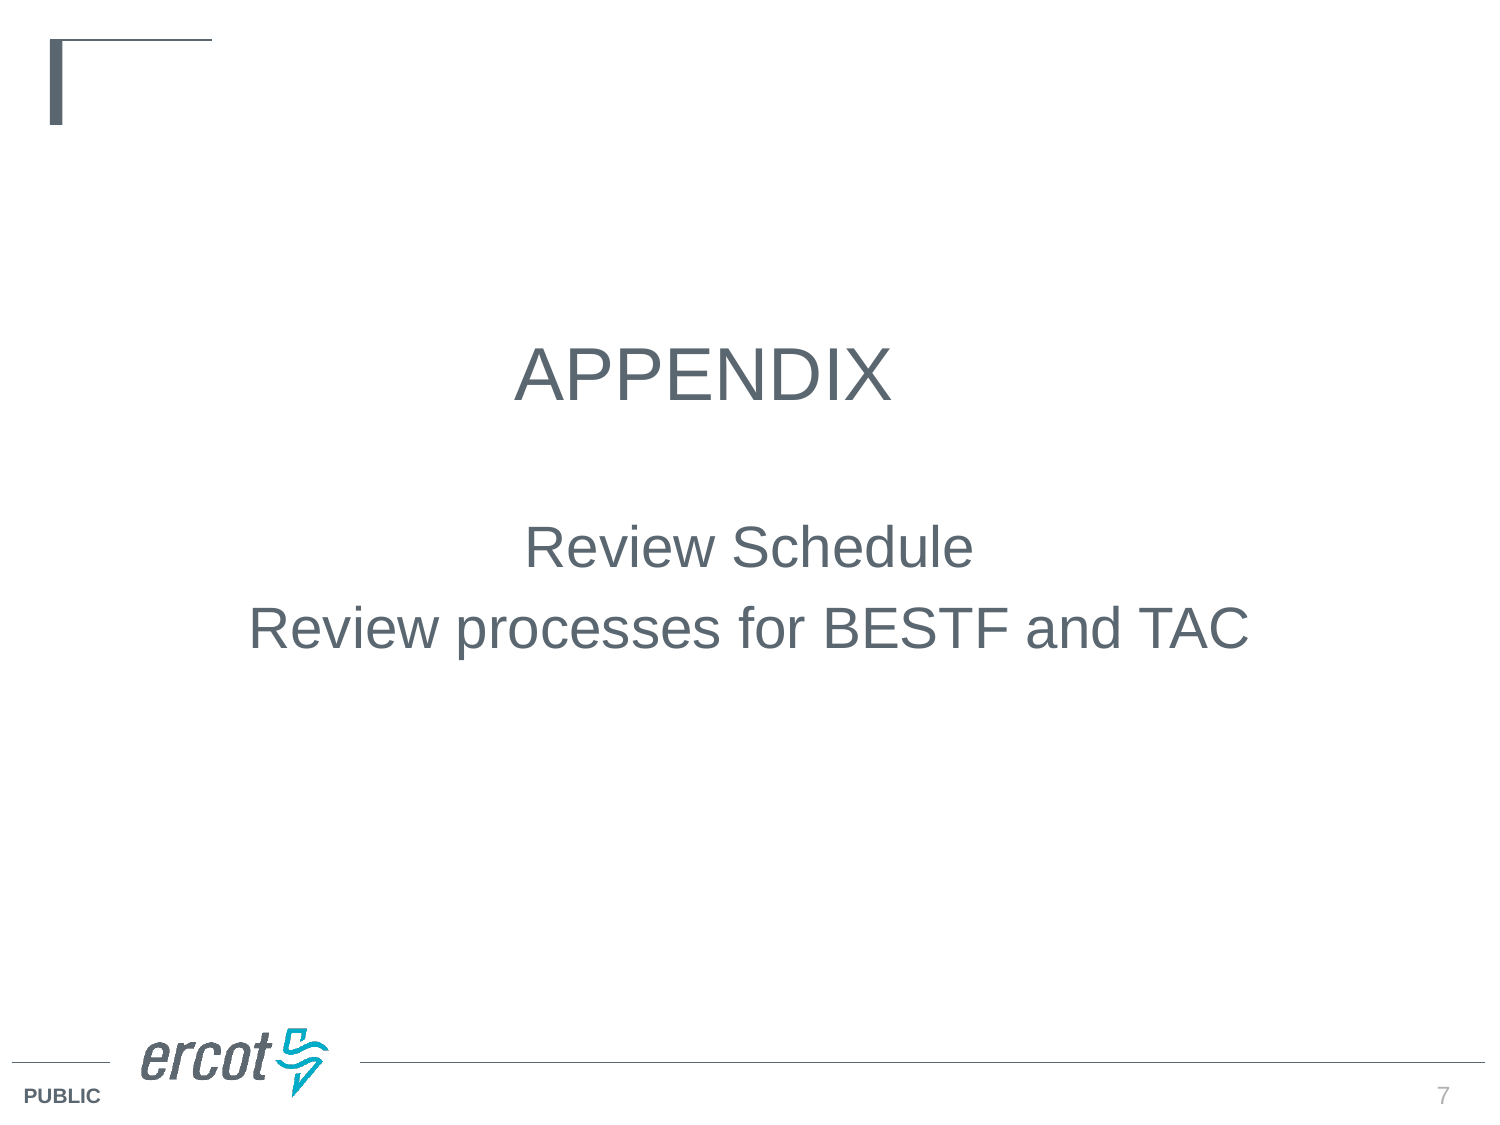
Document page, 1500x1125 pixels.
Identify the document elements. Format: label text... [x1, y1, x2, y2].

list APPENDIX Review Schedule Review processes for BESTF and TAC [50, 162, 1450, 992]
picture [137, 1024, 332, 1100]
slide_number 7 [1400, 1076, 1488, 1113]
